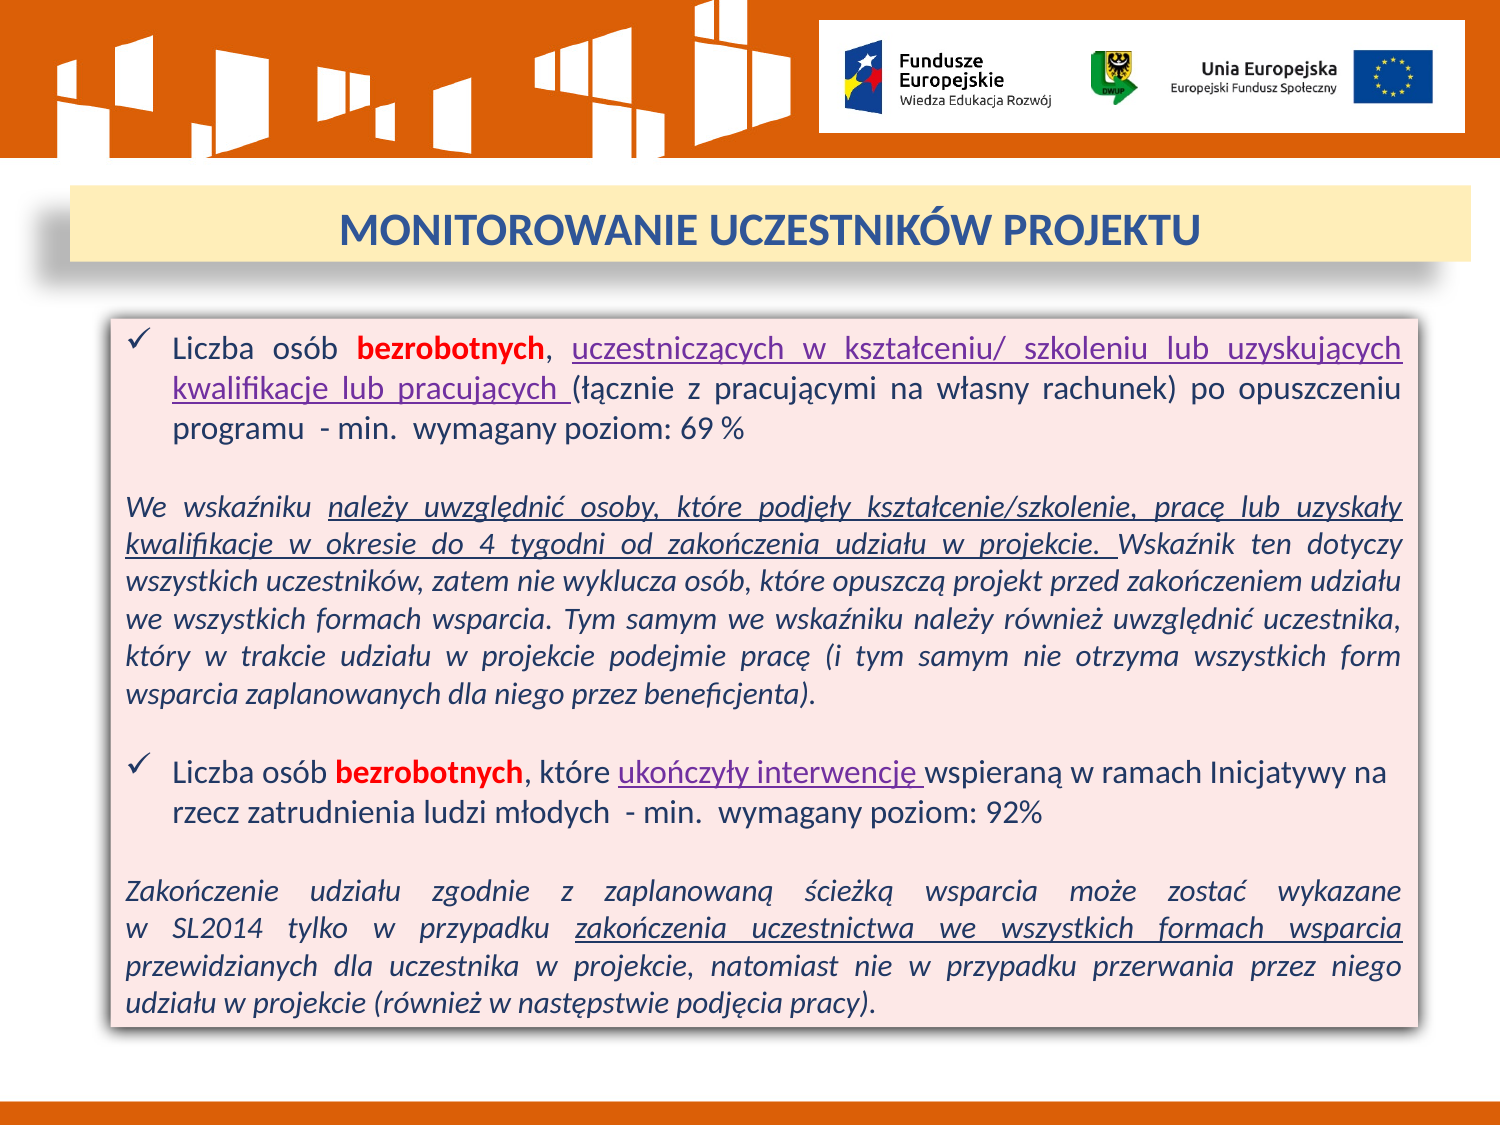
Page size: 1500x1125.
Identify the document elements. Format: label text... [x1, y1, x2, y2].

text_box Liczba osób bezrobotnych, uczestniczących w kształceniu/ szkoleniu lub uzyskujących kwalifikacje lub pracujących (łącznie z pracującymi na własny rachunek) po opuszczeniu programu - min. wymagany poziom: 69 % We wskaźniku należy uwzględnić osoby, które podjęły kształcenie/szkolenie, pracę lub uzyskały kwalifikacje w okresie do 4 tygodni od zakończenia udziału w projekcie. Wskaźnik ten dotyczy wszystkich uczestników, zatem nie wyklucza osób, które opuszczą projekt przed zakończeniem udziału we wszystkich formach wsparcia. Tym samym we wskaźniku należy również uwzględnić uczestnika, który w trakcie udziału w projekcie podejmie pracę (i tym samym nie otrzyma wszystkich form wsparcia zaplanowanych dla niego przez beneficjenta). Liczba osób bezrobotnych, które ukończyły interwencję wspieraną w ramach Inicjatywy na rzecz zatrudnienia ludzi młodych - min. wymagany poziom: 92% Zakończenie udziału zgodnie z zaplanowaną ścieżką wsparcia może zostać wykazane w SL2014 tylko w przypadku zakończenia uczestnictwa we wszystkich formach wsparcia przewidzianych dla uczestnika w projekcie, natomiast nie w przypadku przerwania przez niego udziału w projekcie (również w następstwie podjęcia pracy). [110, 318, 1418, 1028]
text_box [826, 21, 1450, 133]
text_box [819, 20, 1465, 133]
text_box MONITOROWANIE UCZESTNIKÓW PROJEKTU [70, 185, 1471, 262]
text_box [110, 301, 1376, 307]
picture [0, 0, 1500, 1125]
